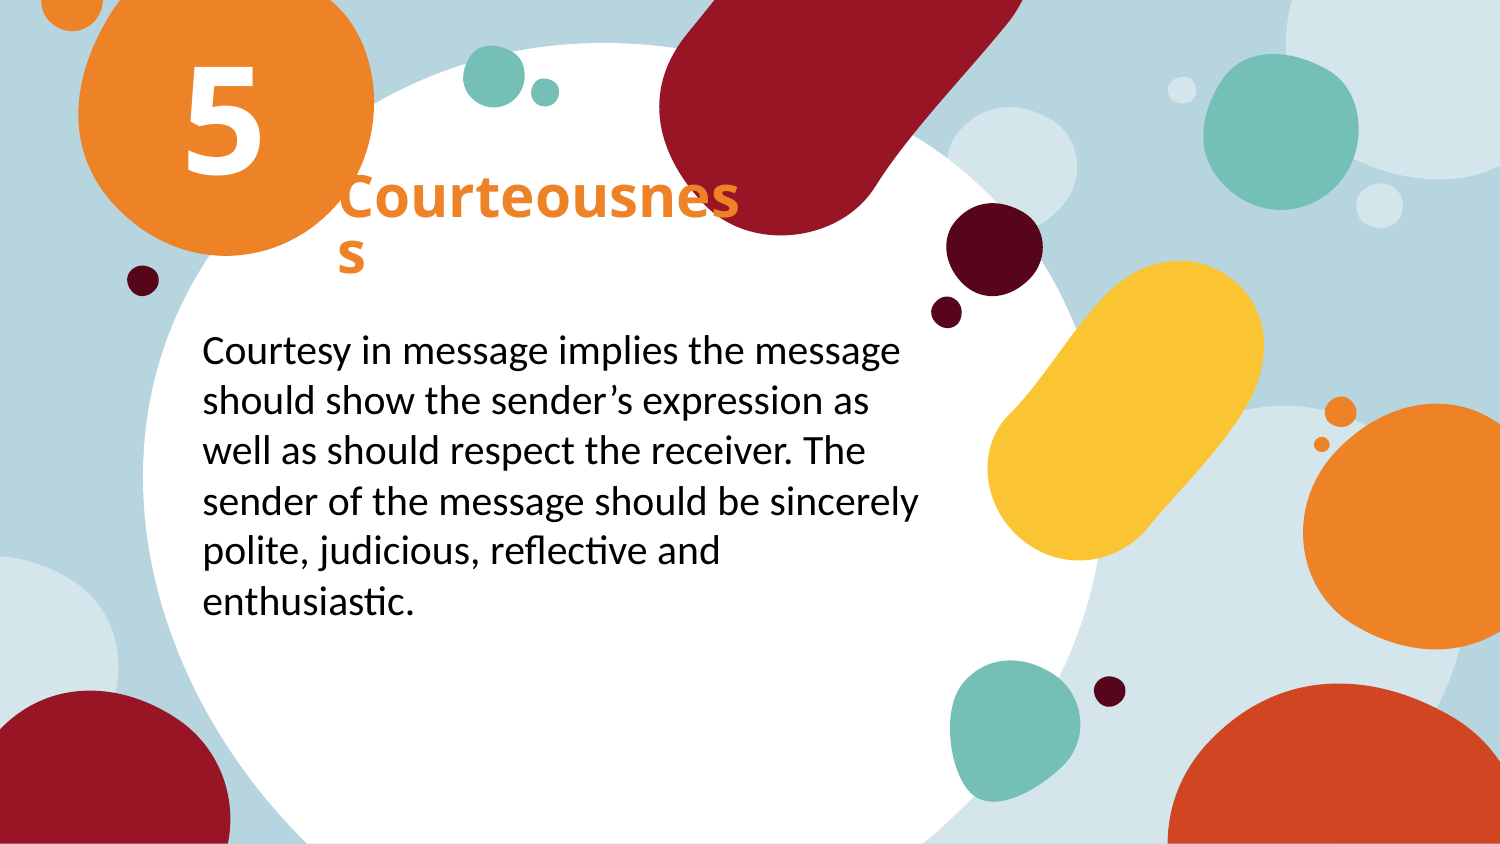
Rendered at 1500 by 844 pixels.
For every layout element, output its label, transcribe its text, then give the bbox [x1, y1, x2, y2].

text_box 5 [78, 0, 371, 230]
text_box Courtesy in message implies the message should show the sender’s expression as well as should respect the receiver. The sender of the message should be sincerely polite, judicious, reflective and enthusiastic. [187, 315, 938, 631]
title Courteousness [337, 168, 764, 285]
